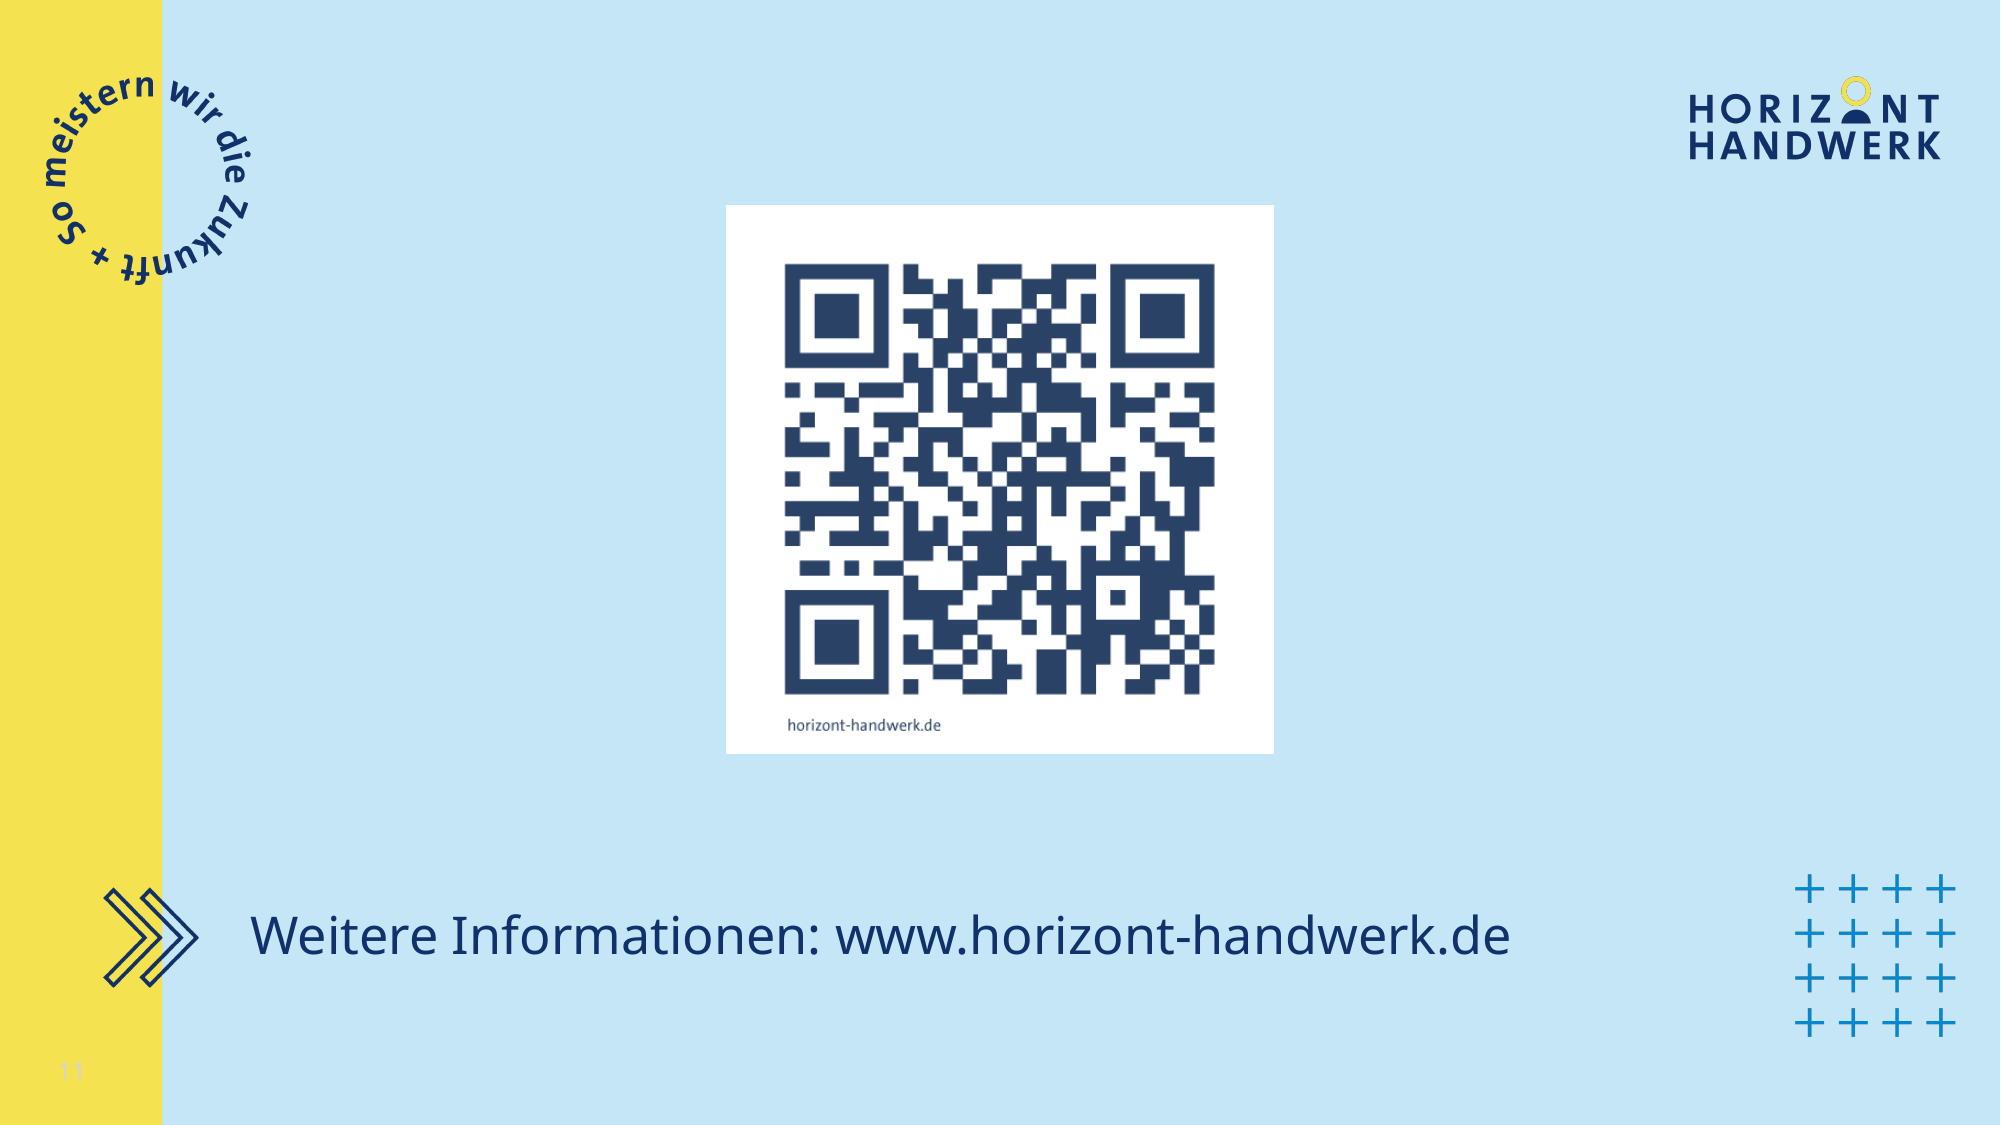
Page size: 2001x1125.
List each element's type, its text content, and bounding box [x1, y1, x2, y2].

picture [1683, 73, 1945, 167]
picture [726, 205, 1274, 754]
picture [1789, 868, 1961, 1043]
picture [25, 58, 270, 302]
slide_number 11 [25, 1042, 119, 1103]
title Weitere Informationen: www.horizont-handwerk.de [235, 868, 1647, 1008]
picture [103, 887, 199, 988]
